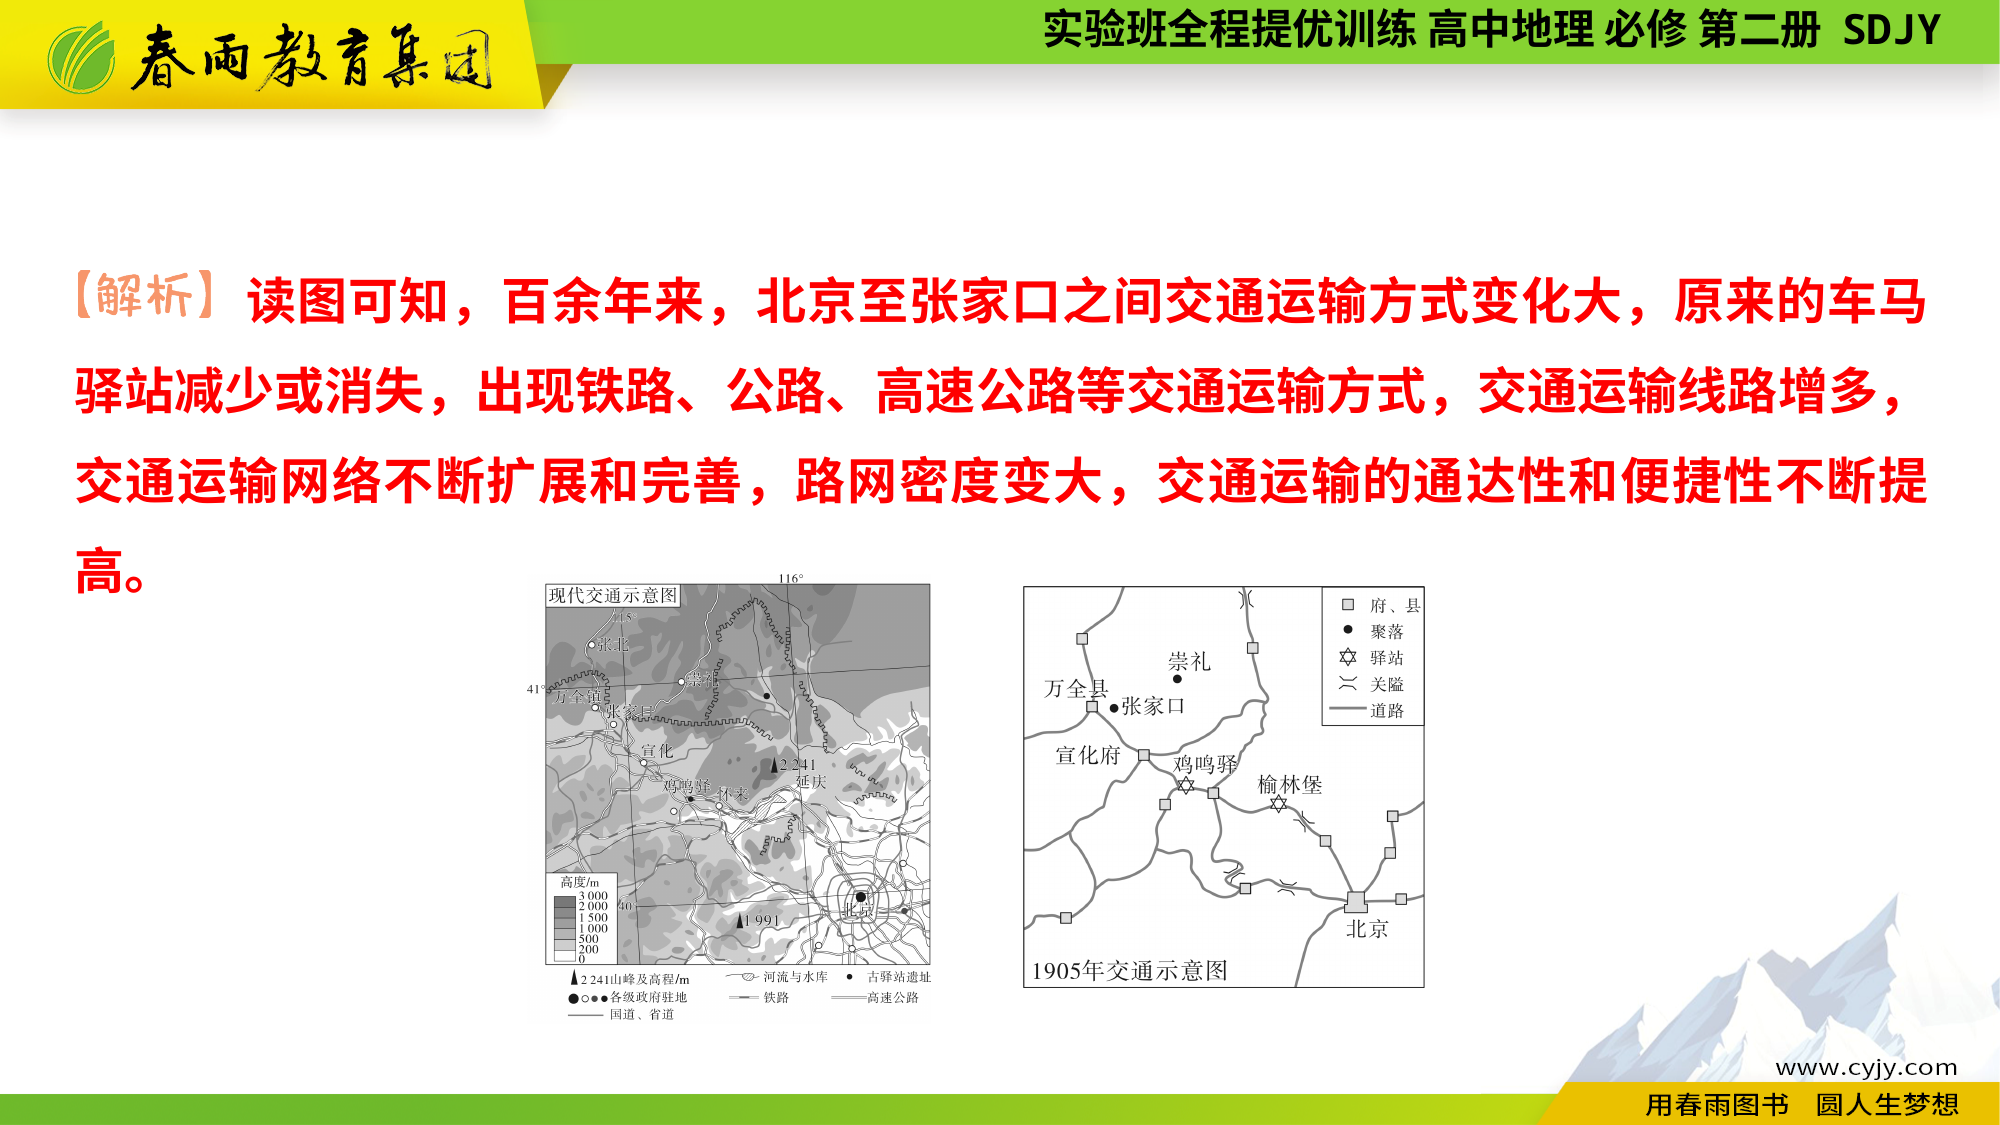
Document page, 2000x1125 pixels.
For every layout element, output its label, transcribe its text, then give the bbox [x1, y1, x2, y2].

picture [0, 0, 2000, 1125]
list 读图可知，百余年来，北京至张家口之间交通运输方式变化大，原来的车马驿站减少或消失，出现铁路、公路、高速公路等交通运输方式，交通运输线路增多，交通运输网络不断扩展和完善，路网密度变大，交通运输的通达性和便捷性不断提高。 [59, 231, 1944, 611]
